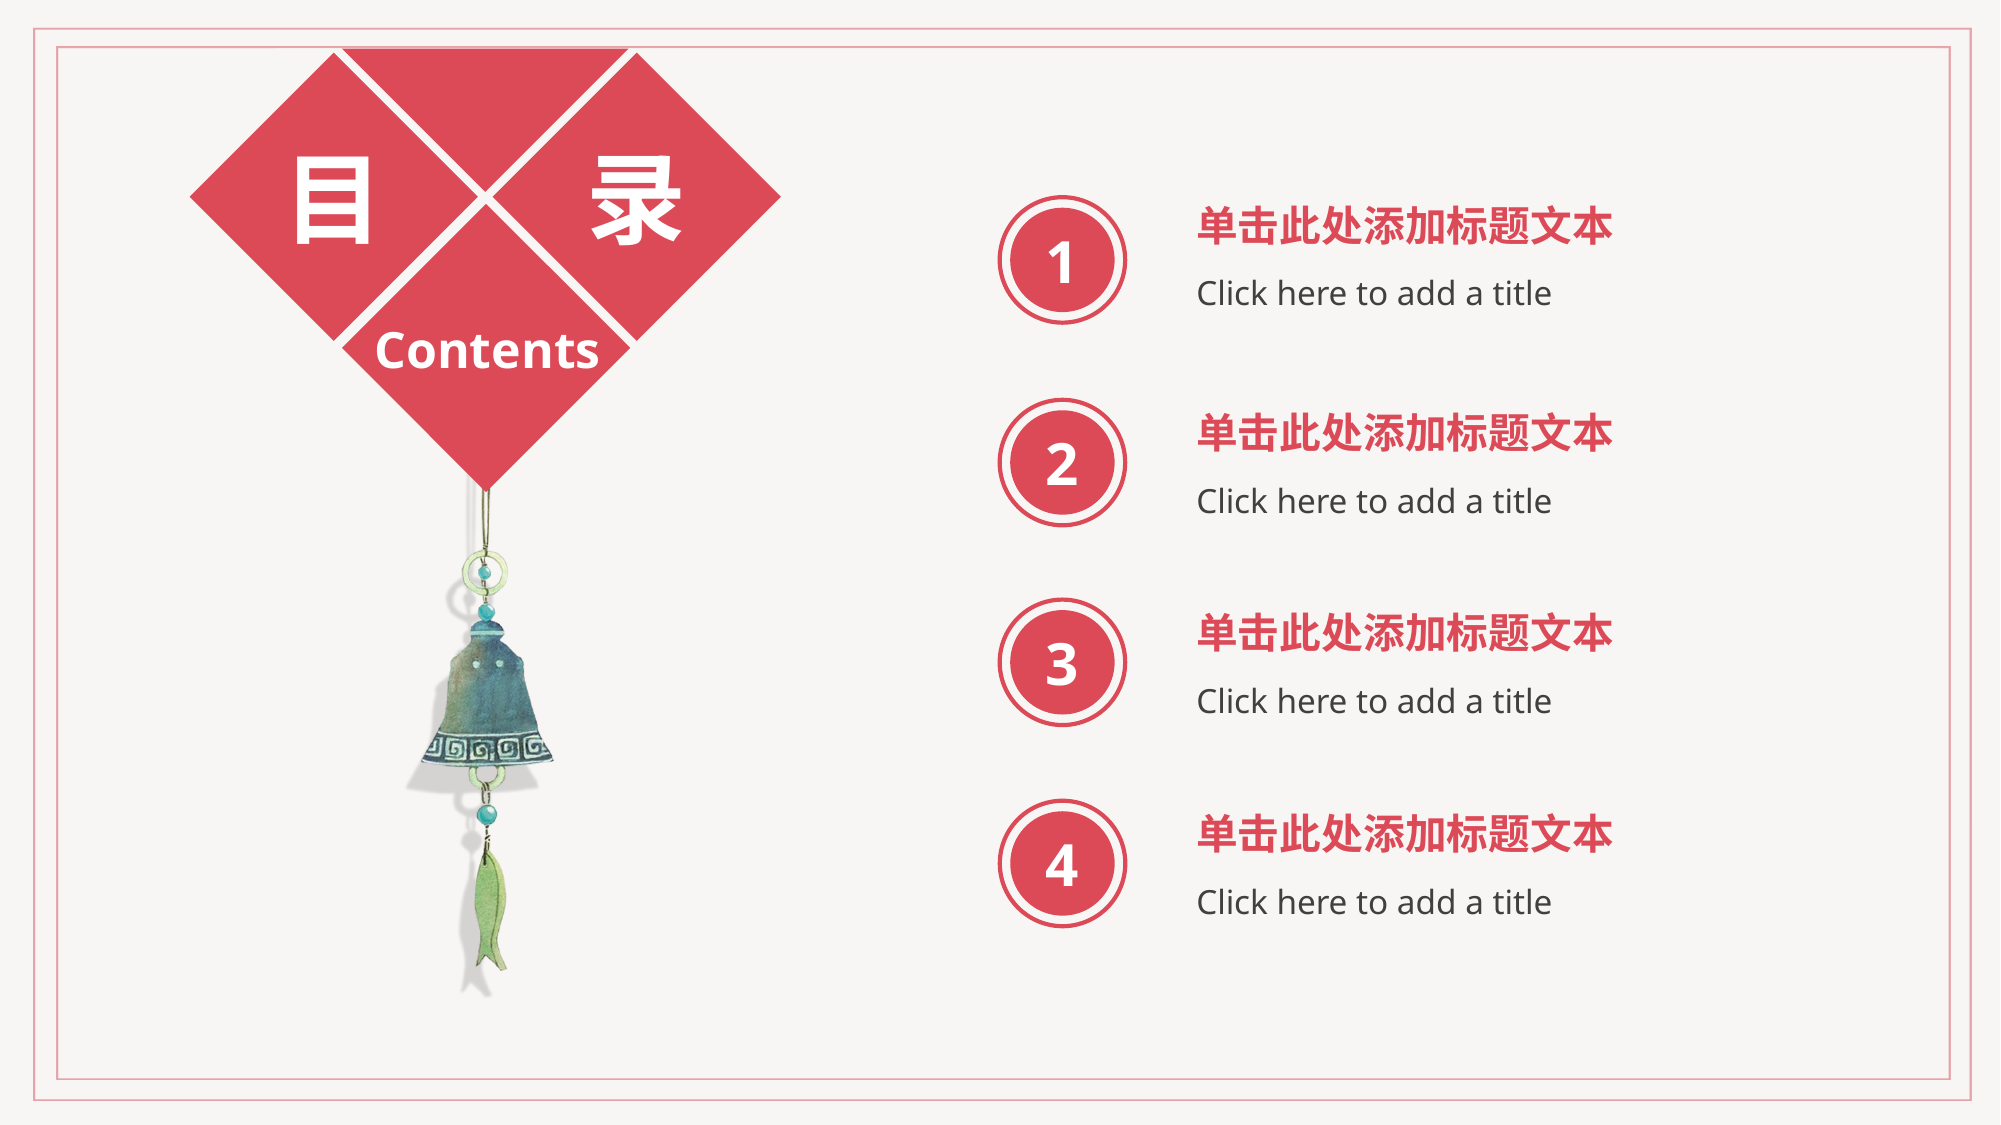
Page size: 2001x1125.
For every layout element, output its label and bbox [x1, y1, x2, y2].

text_box [999, 599, 1126, 726]
picture [0, 0, 2000, 1125]
text_box [189, 0, 781, 492]
text_box [999, 399, 1126, 526]
text_box [999, 800, 1126, 927]
text_box [999, 197, 1126, 323]
